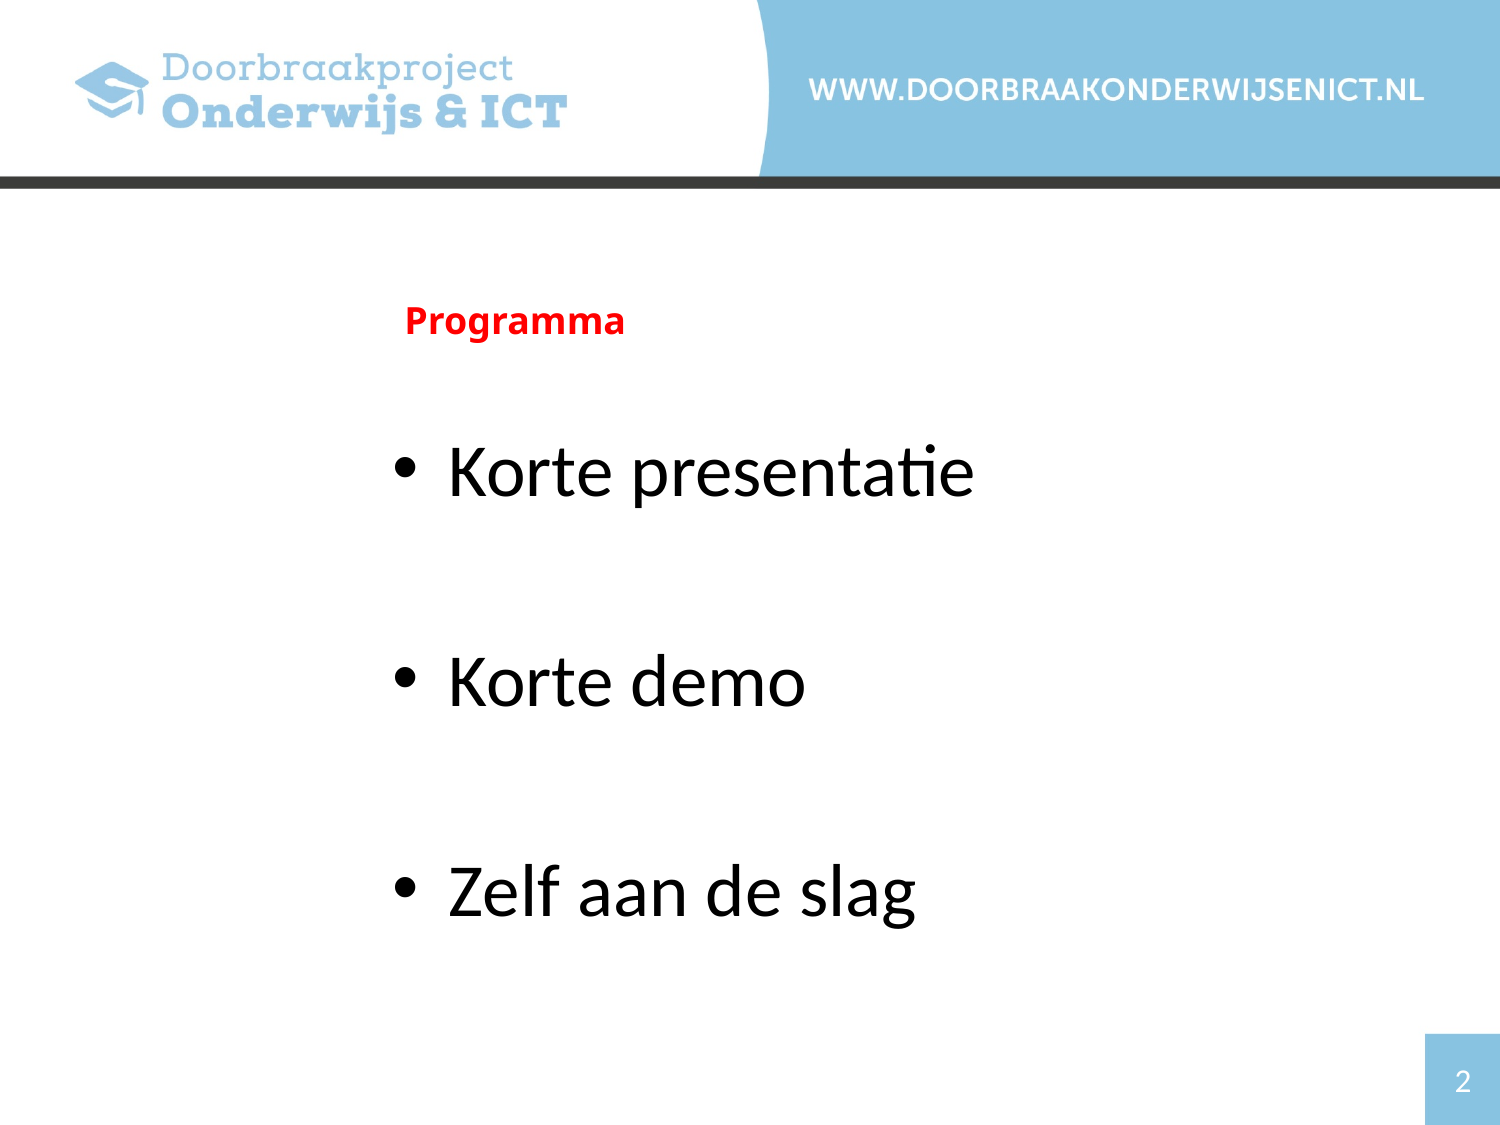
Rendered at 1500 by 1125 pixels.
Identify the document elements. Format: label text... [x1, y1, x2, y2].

list Korte presentatie Korte demo Zelf aan de slag [377, 414, 1236, 970]
text_box Programma [389, 289, 1176, 350]
picture [0, 0, 1500, 1125]
